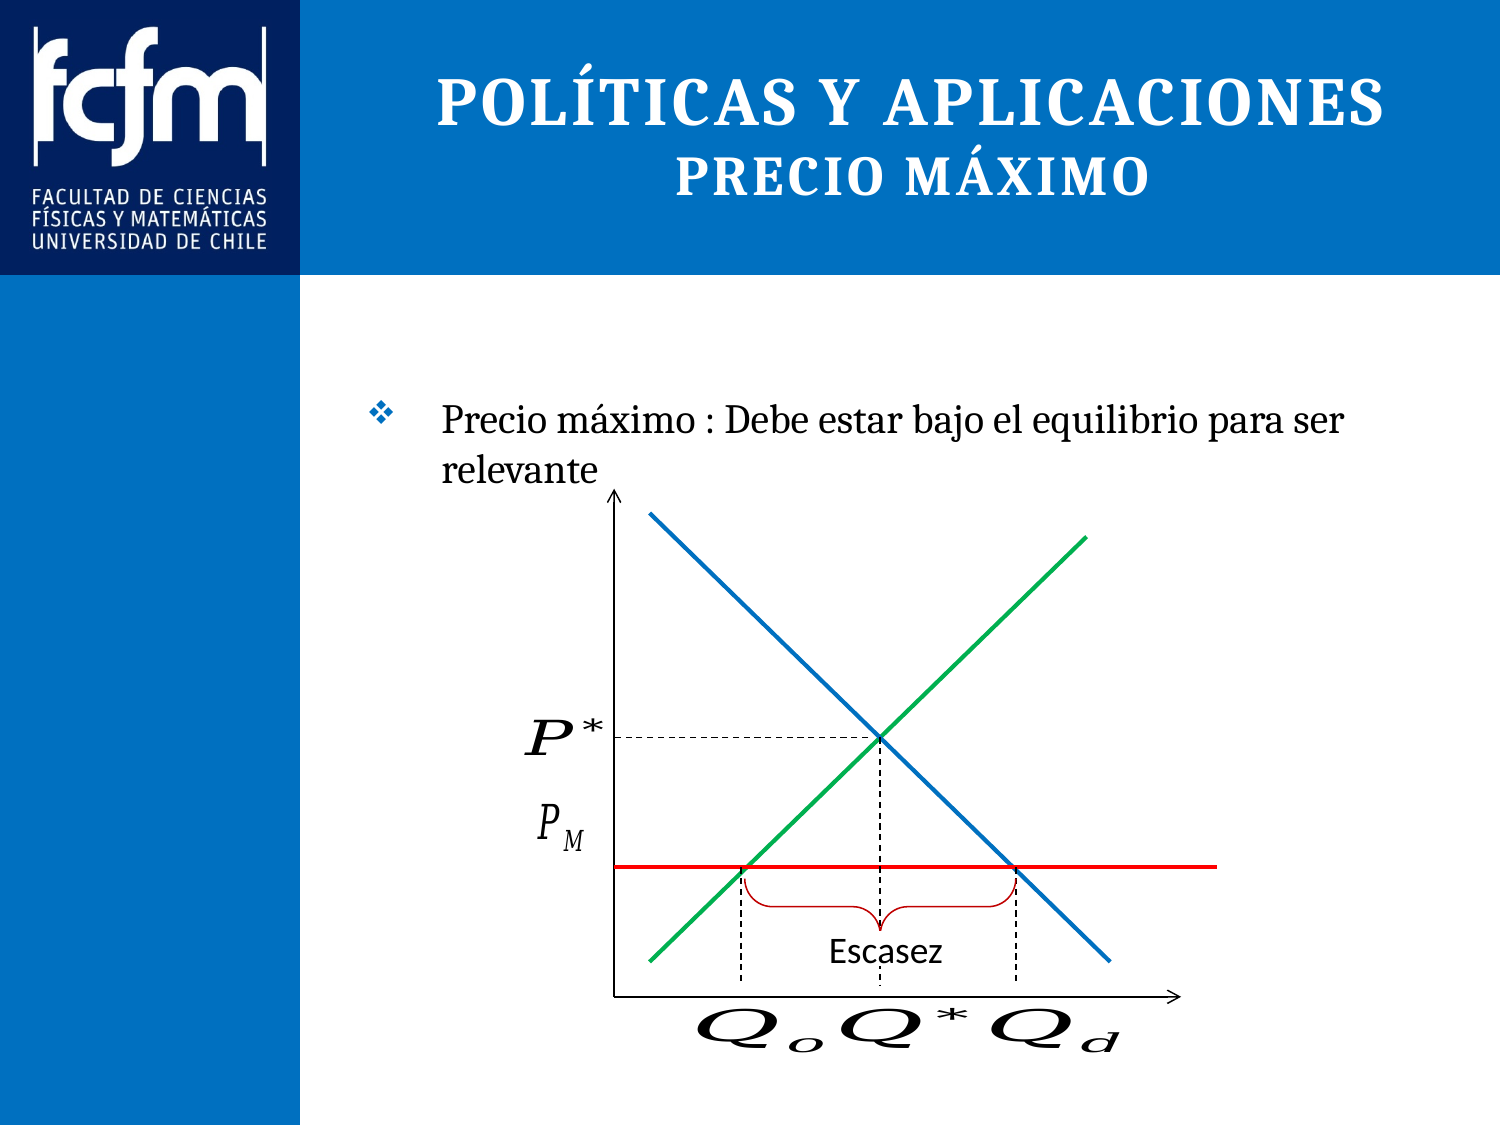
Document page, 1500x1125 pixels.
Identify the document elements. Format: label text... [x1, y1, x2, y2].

picture [29, 18, 272, 254]
list Precio máximo : Debe estar bajo el equilibrio para ser relevante [351, 384, 1462, 1015]
title Políticas y aplicaciones Precio máximo [399, 37, 1425, 225]
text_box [613, 512, 1217, 997]
